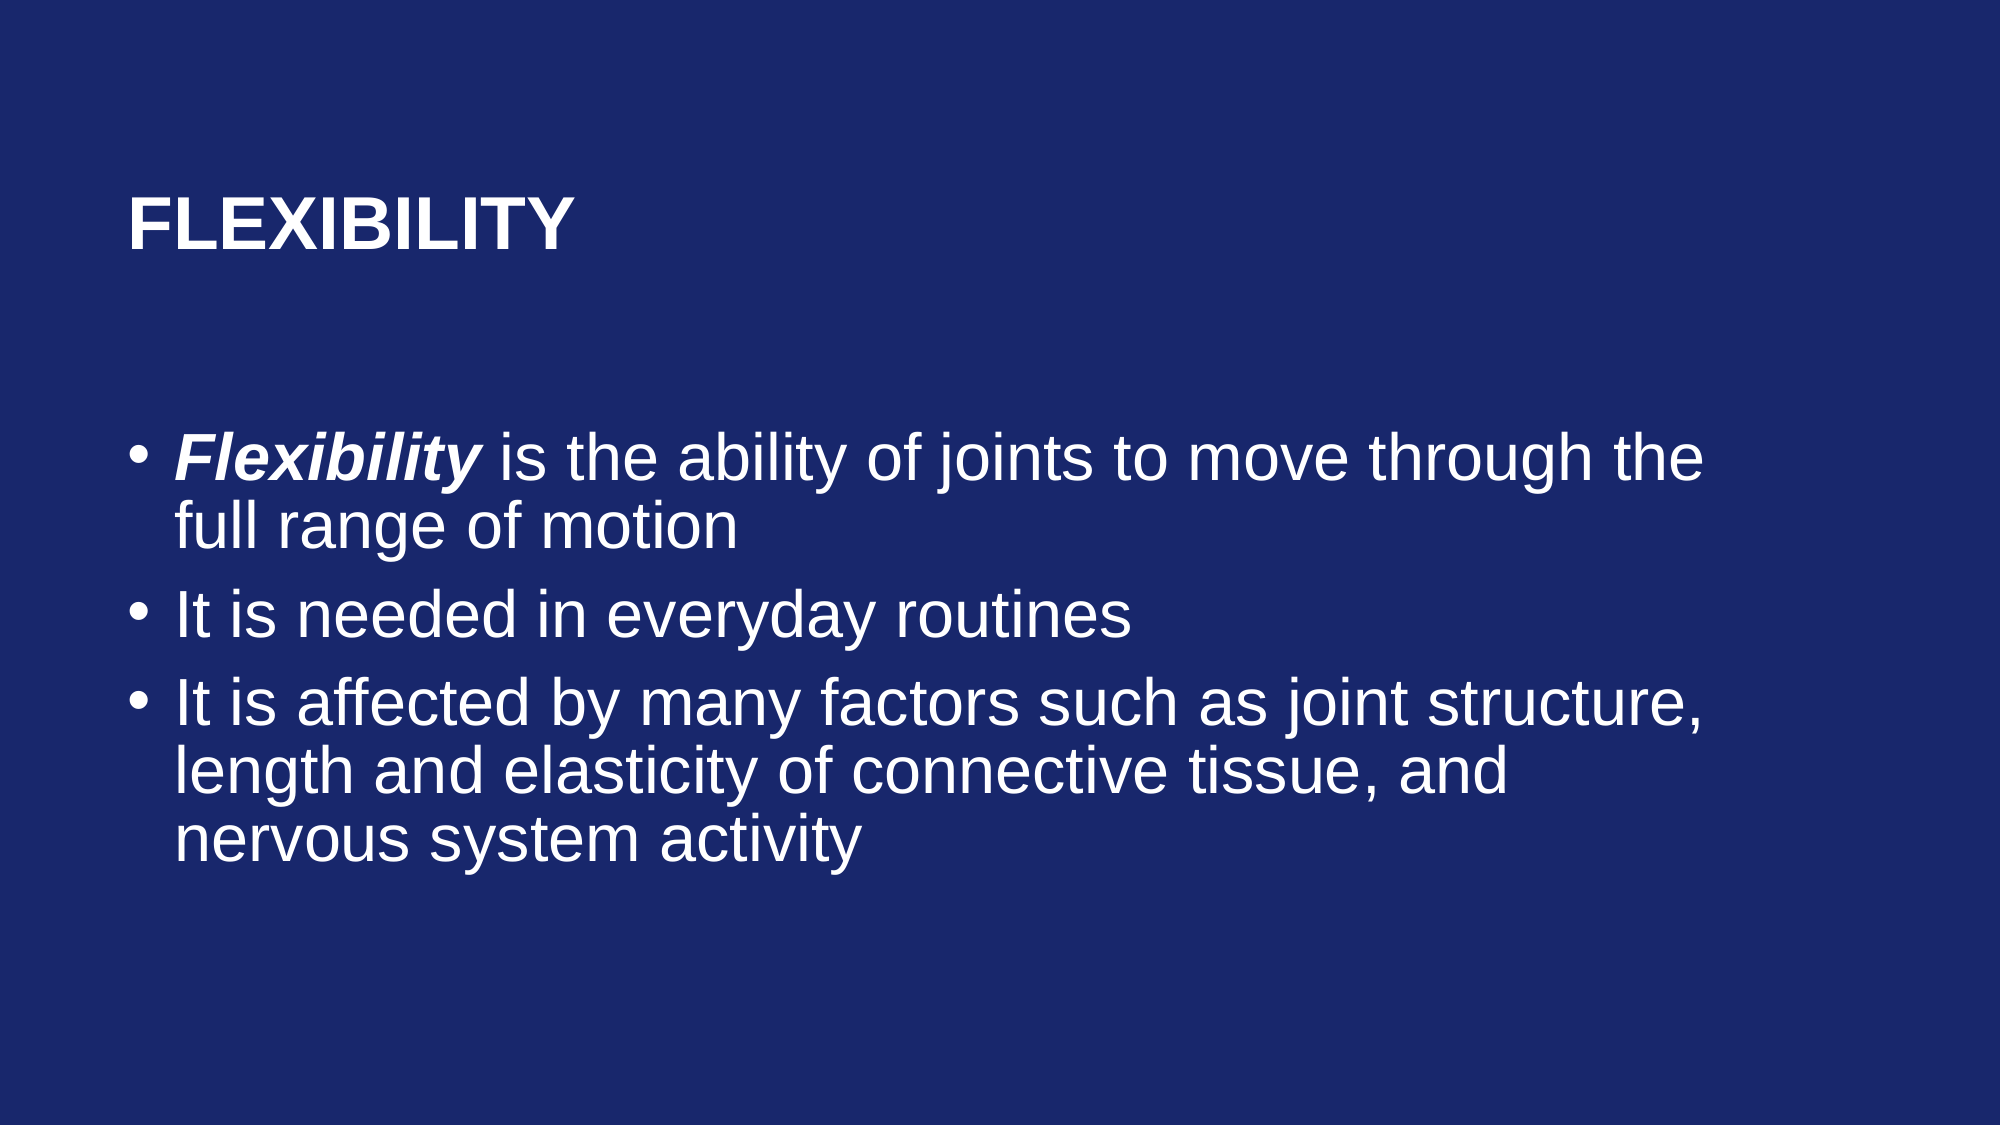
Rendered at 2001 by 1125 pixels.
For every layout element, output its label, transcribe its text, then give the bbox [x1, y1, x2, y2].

title Flexibility [112, 99, 1775, 339]
list Flexibility is the ability of joints to move through the full range of motion It is needed in everyday routines It is affected by many factors such as joint structure, length and elasticity of connective tissue, and nervous system activity [112, 351, 1775, 950]
